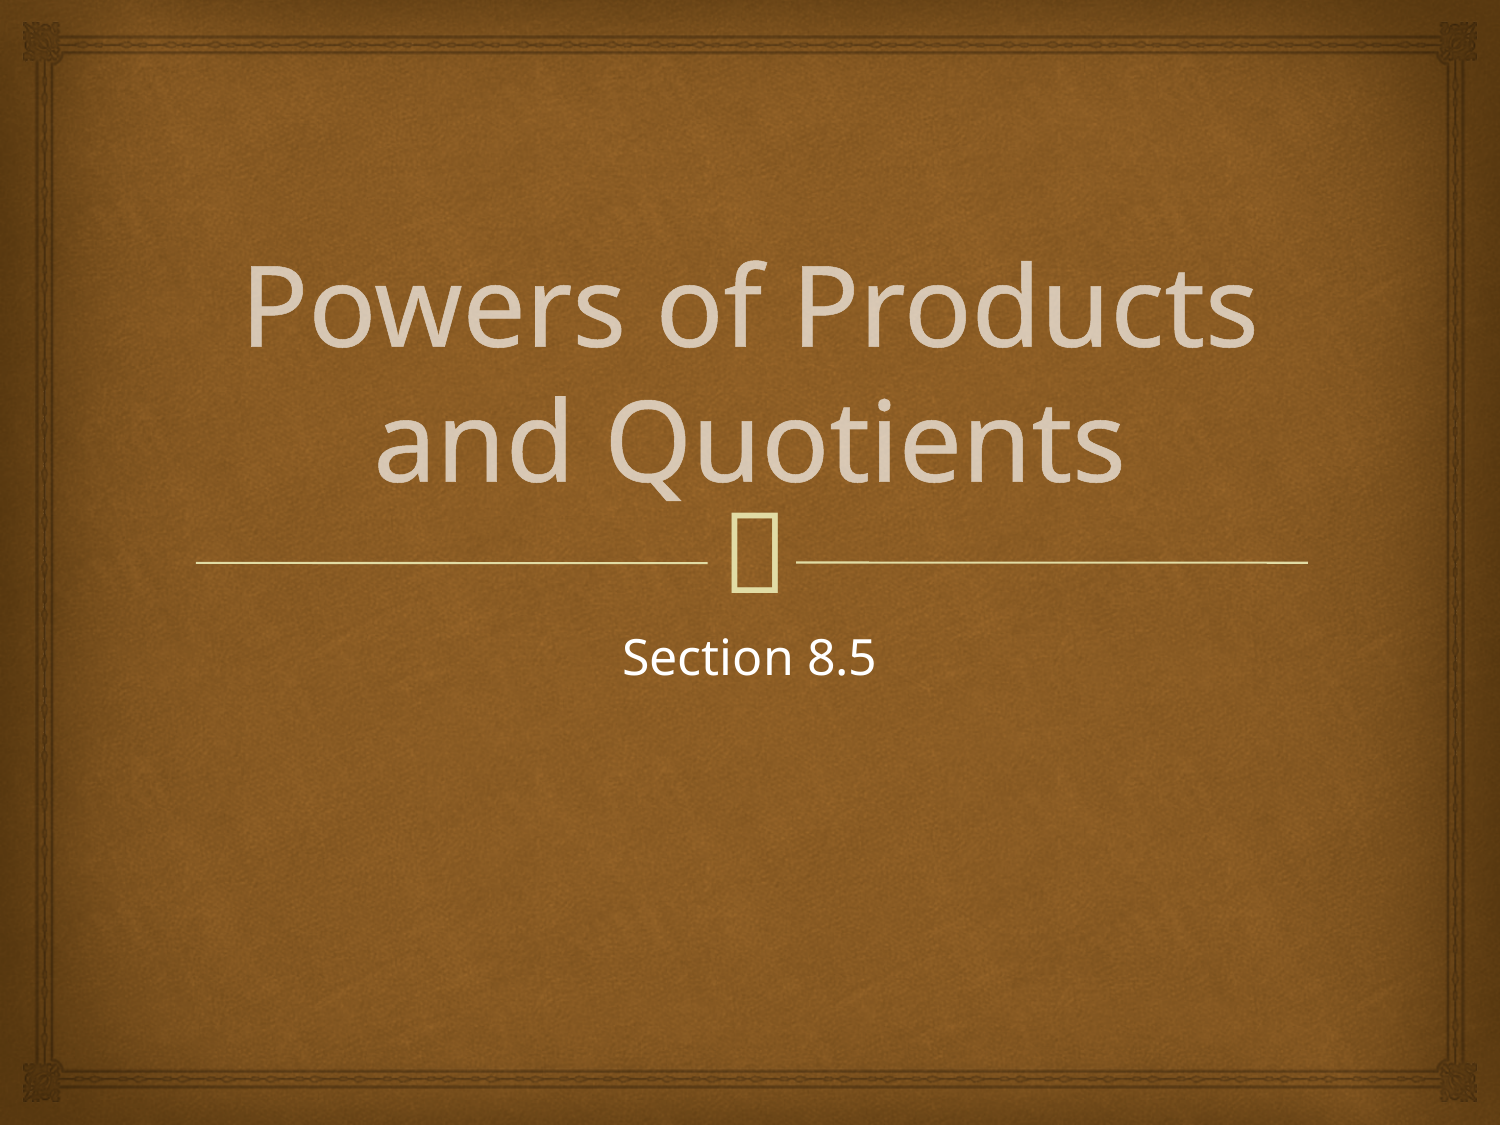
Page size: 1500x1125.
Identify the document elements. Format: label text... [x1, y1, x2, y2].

title Powers of Products and Quotients [194, 227, 1306, 512]
picture [0, 0, 1500, 1125]
subtitle Section 8.5 [225, 618, 1275, 906]
